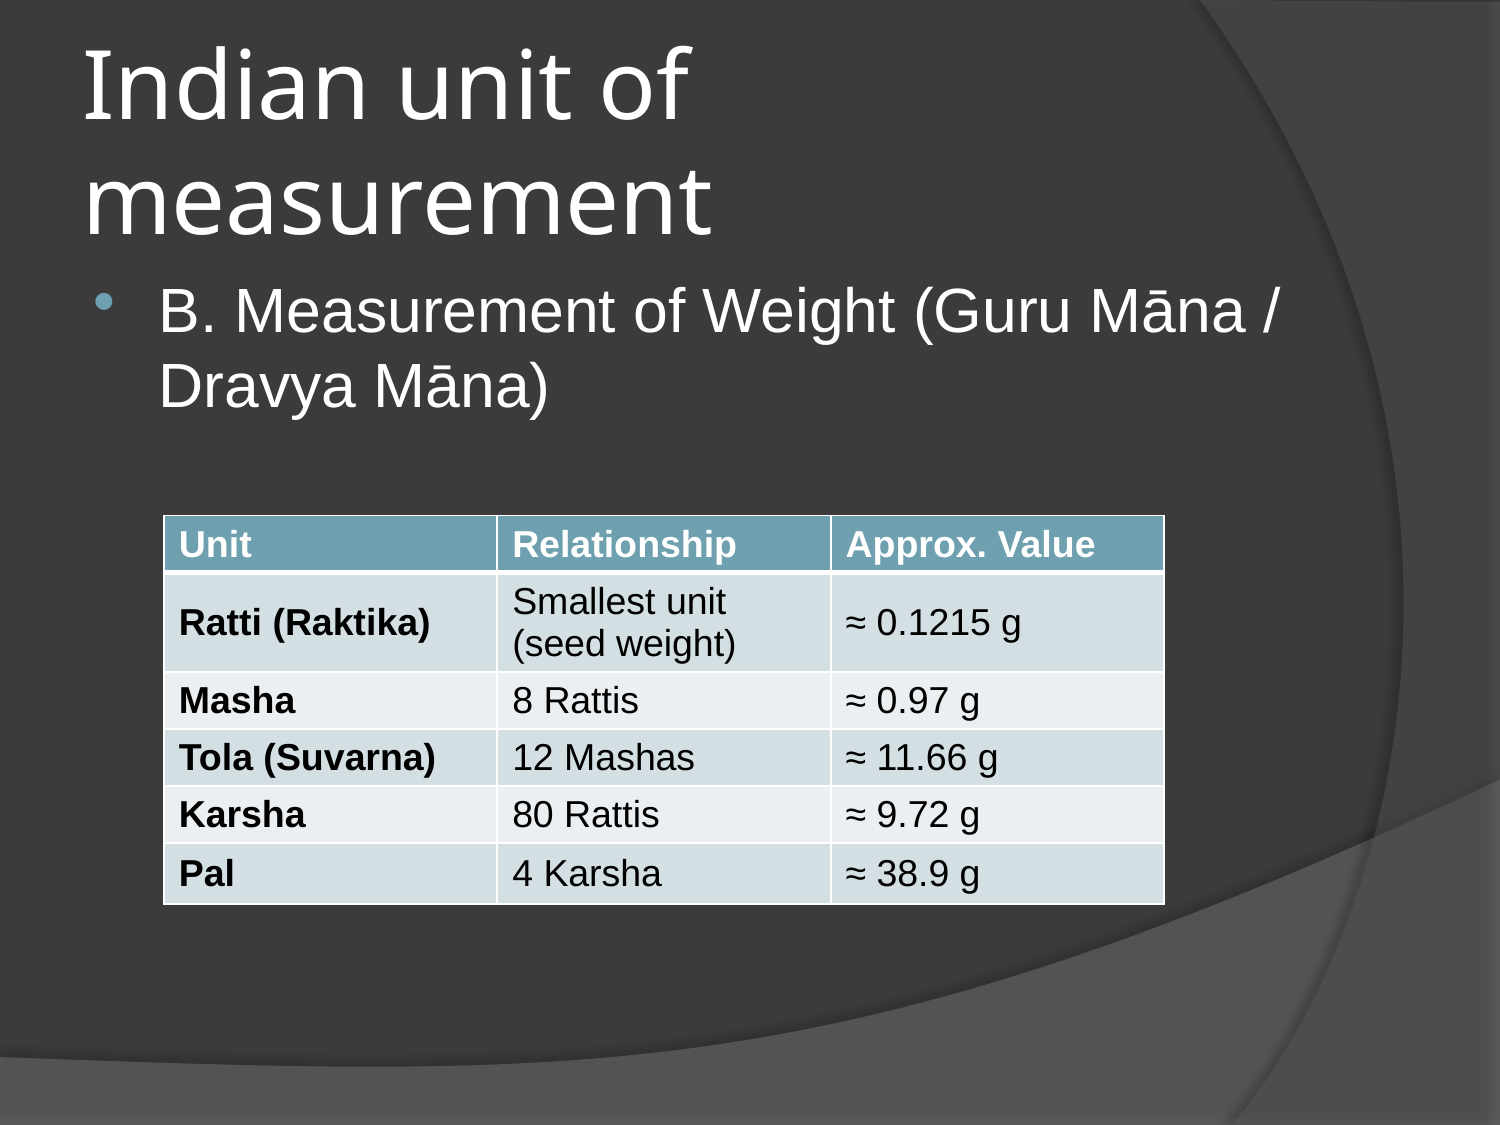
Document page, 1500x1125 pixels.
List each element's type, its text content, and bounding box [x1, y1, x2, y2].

table_cell Pal [165, 844, 496, 903]
table_cell 4 Karsha [498, 844, 830, 903]
list B. Measurement of Weight (Guru Māna / Dravya Māna) [75, 262, 1300, 1005]
table_header Unit [165, 516, 496, 570]
table_cell Smallest unit (seed weight) [498, 575, 830, 671]
table_cell ≈ 9.72 g [832, 787, 1163, 842]
title Indian unit of measurement [75, 45, 1300, 233]
table_cell ≈ 38.9 g [832, 844, 1163, 903]
table_cell Karsha [165, 787, 496, 842]
table_cell Tola (Suvarna) [165, 730, 496, 785]
table_cell ≈ 0.97 g [832, 673, 1163, 728]
table_cell Masha [165, 673, 496, 728]
table_cell 80 Rattis [498, 787, 830, 842]
table_cell 8 Rattis [498, 673, 830, 728]
table_cell ≈ 11.66 g [832, 730, 1163, 785]
table_header Approx. Value [832, 516, 1163, 570]
table_cell Ratti (Raktika) [165, 575, 496, 671]
table_cell ≈ 0.1215 g [832, 575, 1163, 671]
table_header Relationship [498, 516, 830, 570]
table_cell 12 Mashas [498, 730, 830, 785]
